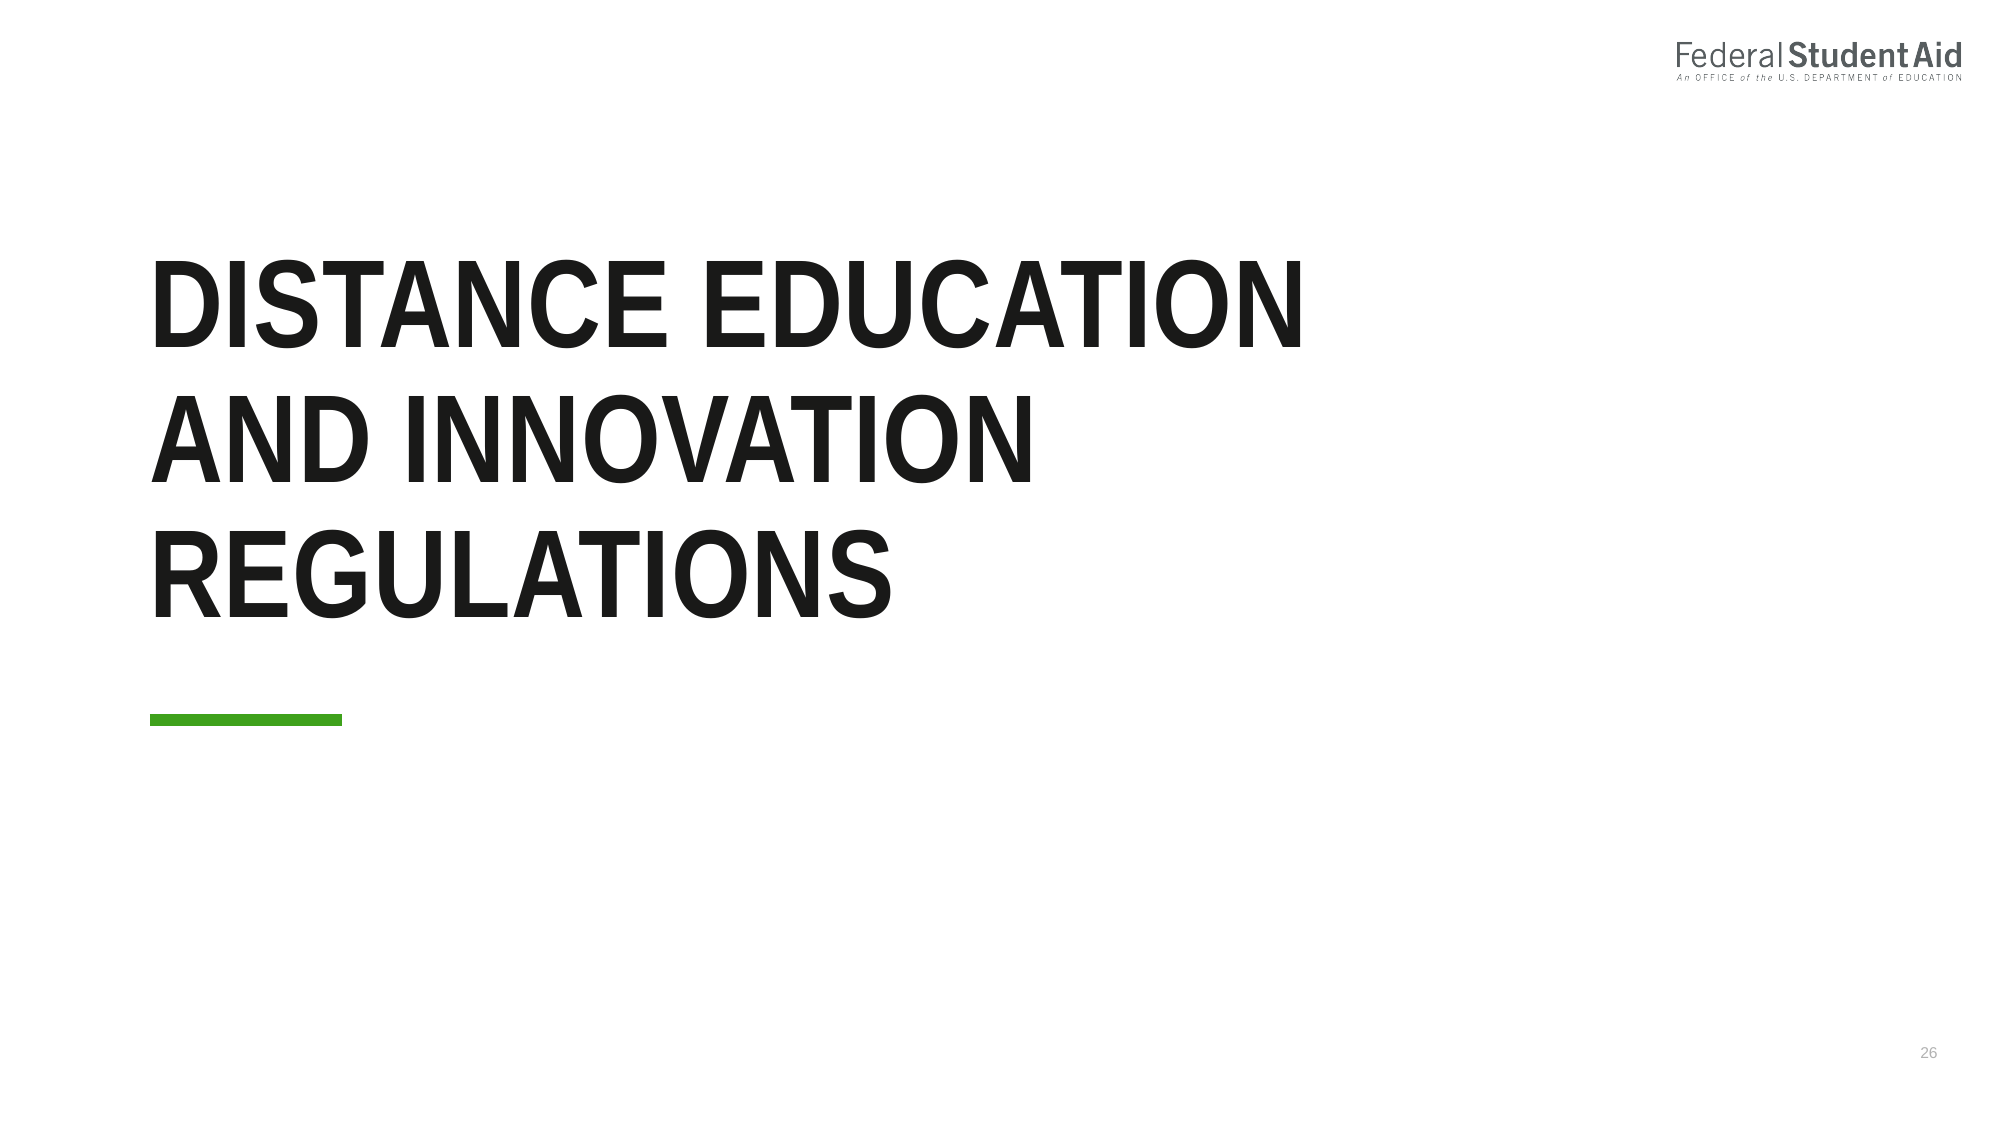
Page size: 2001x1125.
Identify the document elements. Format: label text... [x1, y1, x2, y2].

picture [1651, 16, 1986, 106]
slide_number 26 [1920, 1042, 1986, 1094]
title Distance education and innovation regulations [149, 314, 1471, 652]
